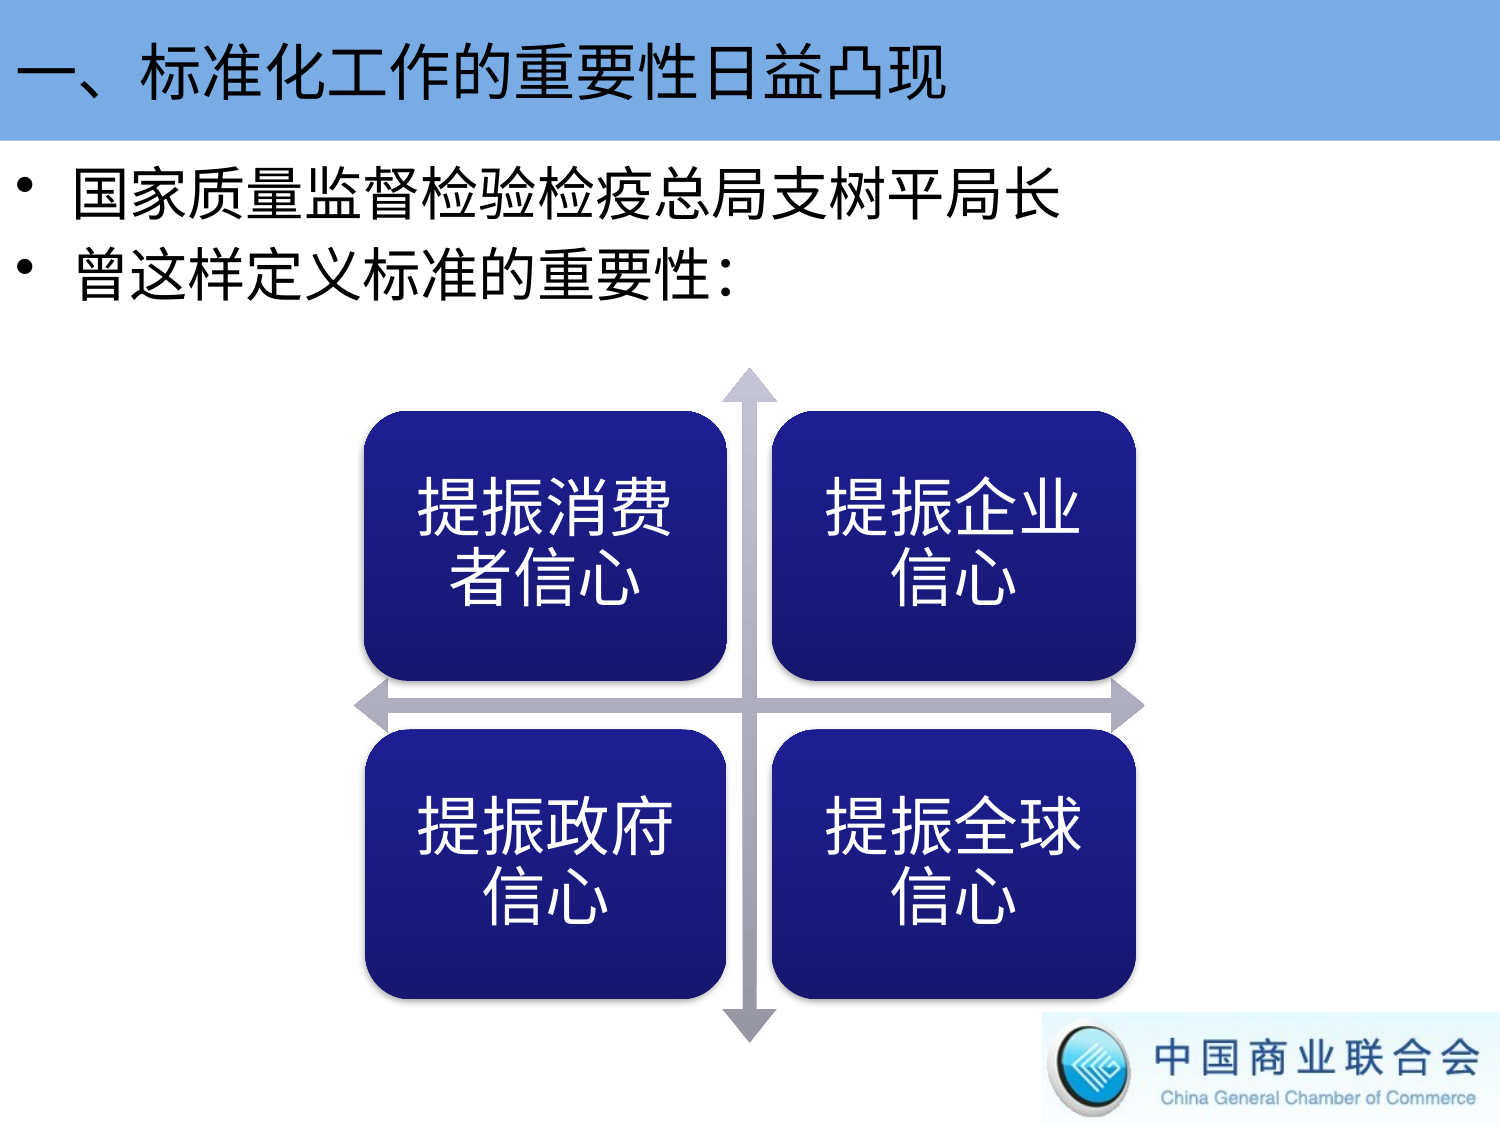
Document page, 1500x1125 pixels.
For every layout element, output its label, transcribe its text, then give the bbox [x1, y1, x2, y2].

text_box 国家质量监督检验检疫总局支树平局长 曾这样定义标准的重要性： [0, 149, 1500, 445]
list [111, 367, 1388, 1044]
picture [1042, 1012, 1500, 1125]
text_box 一、标准化工作的重要性日益凸现 [0, 0, 1032, 141]
